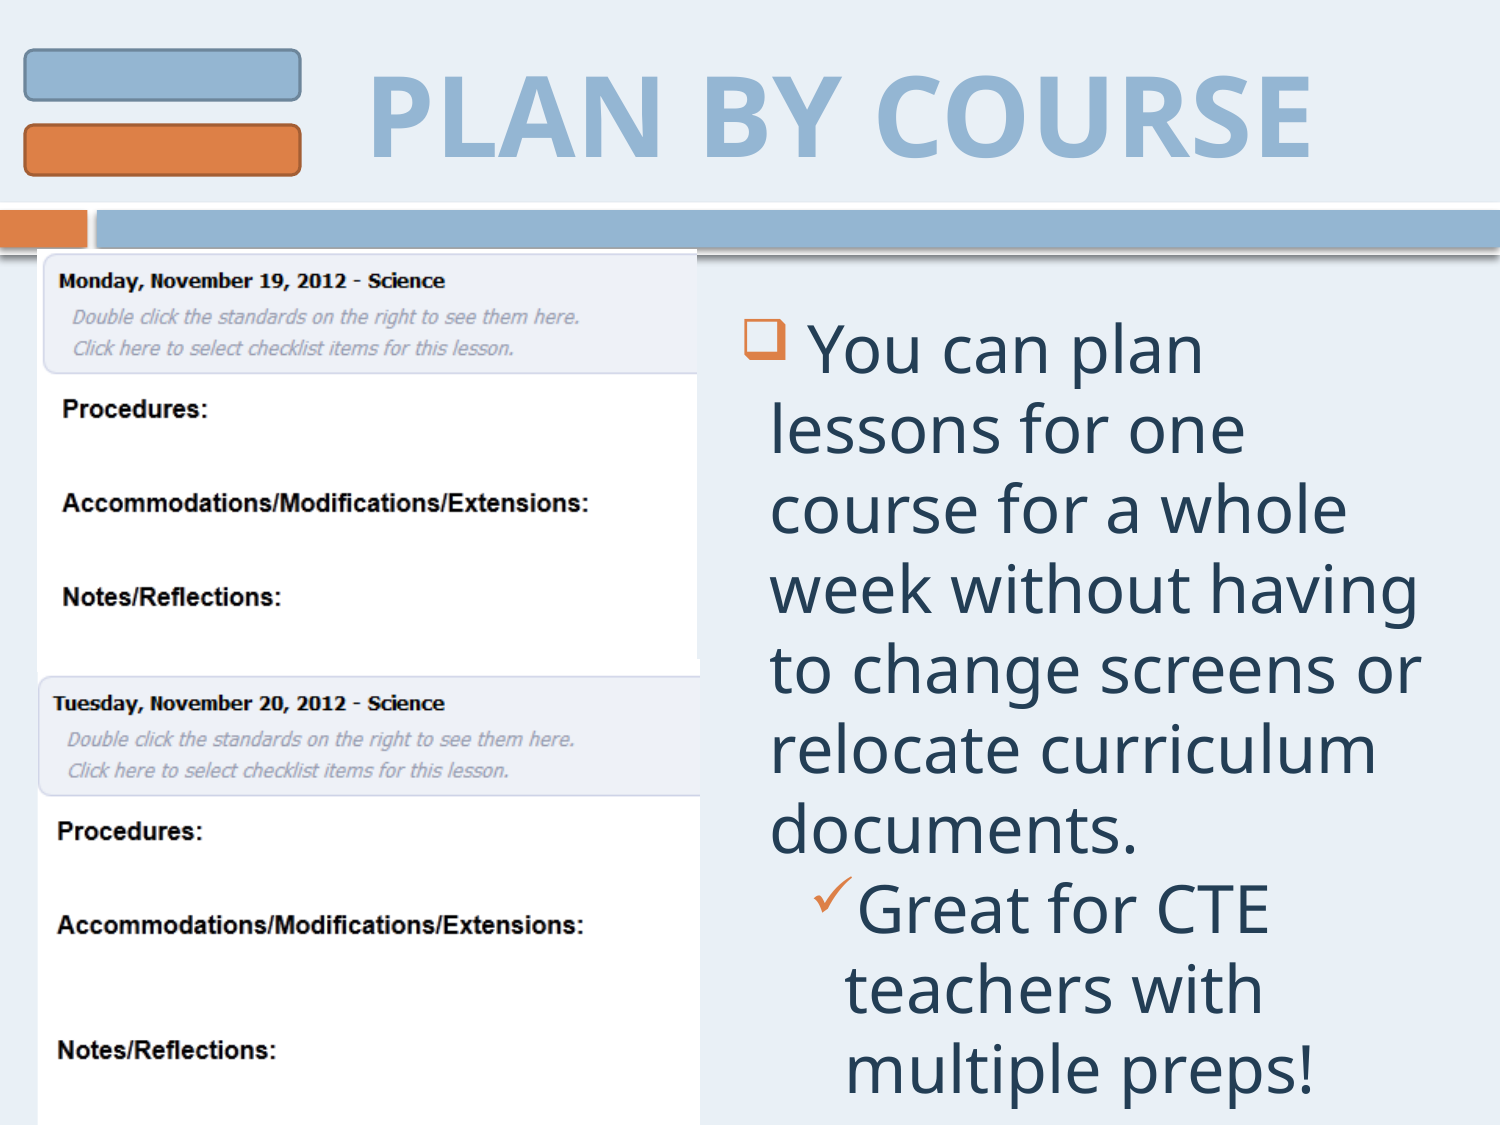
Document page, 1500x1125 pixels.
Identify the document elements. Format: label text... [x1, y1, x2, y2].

text_box PLAN BY COURSE [350, 12, 1500, 213]
text_box You can plan lessons for one course for a whole week without having to change screens or relocate curriculum documents. Great for CTE teachers with multiple preps! [725, 299, 1450, 1125]
text_box [23, 123, 302, 177]
picture [37, 249, 701, 1125]
text_box [23, 48, 302, 102]
